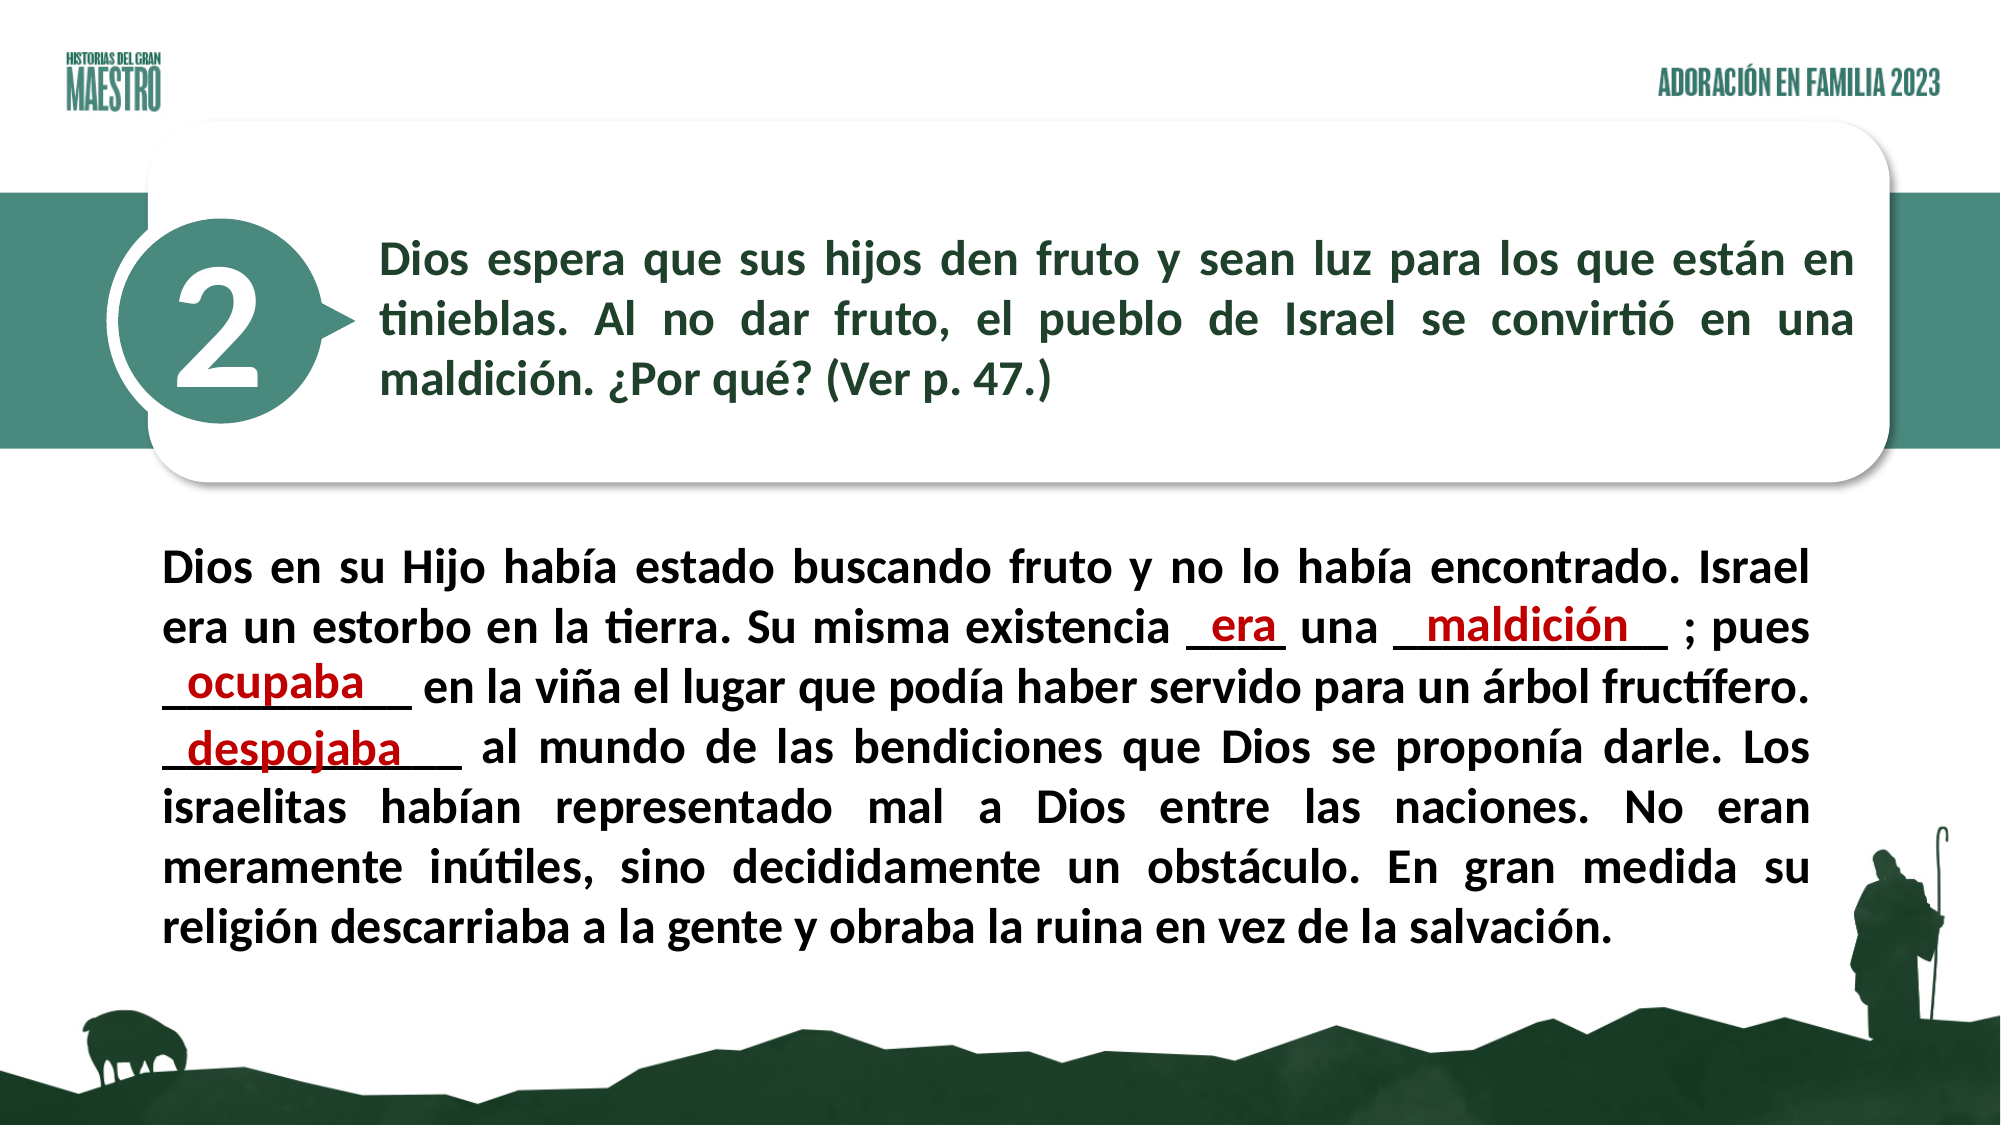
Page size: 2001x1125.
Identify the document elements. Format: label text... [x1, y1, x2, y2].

picture [0, 0, 2001, 1125]
text_box era [1196, 584, 1318, 659]
text_box despojaba [172, 708, 425, 783]
text_box Dios en su Hijo había estado buscando fruto y no lo había encontrado. Israel era un estorbo en la tierra. Su misma existencia ____ una ___________ ; pues __________ en la viña el lugar que podía haber servido para un árbol fructífero. ____________ al mundo de las bendiciones que Dios se proponía darle. Los israelitas habían representado mal a Dios entre las naciones. No eran meramente inútiles, sino decididamente un obstáculo. En gran medida su religión descarriaba a la gente y obraba la ruina en vez de la salvación. [147, 526, 1828, 962]
text_box ocupaba [172, 641, 425, 708]
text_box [0, 121, 2000, 483]
text_box maldición [1411, 584, 1664, 659]
